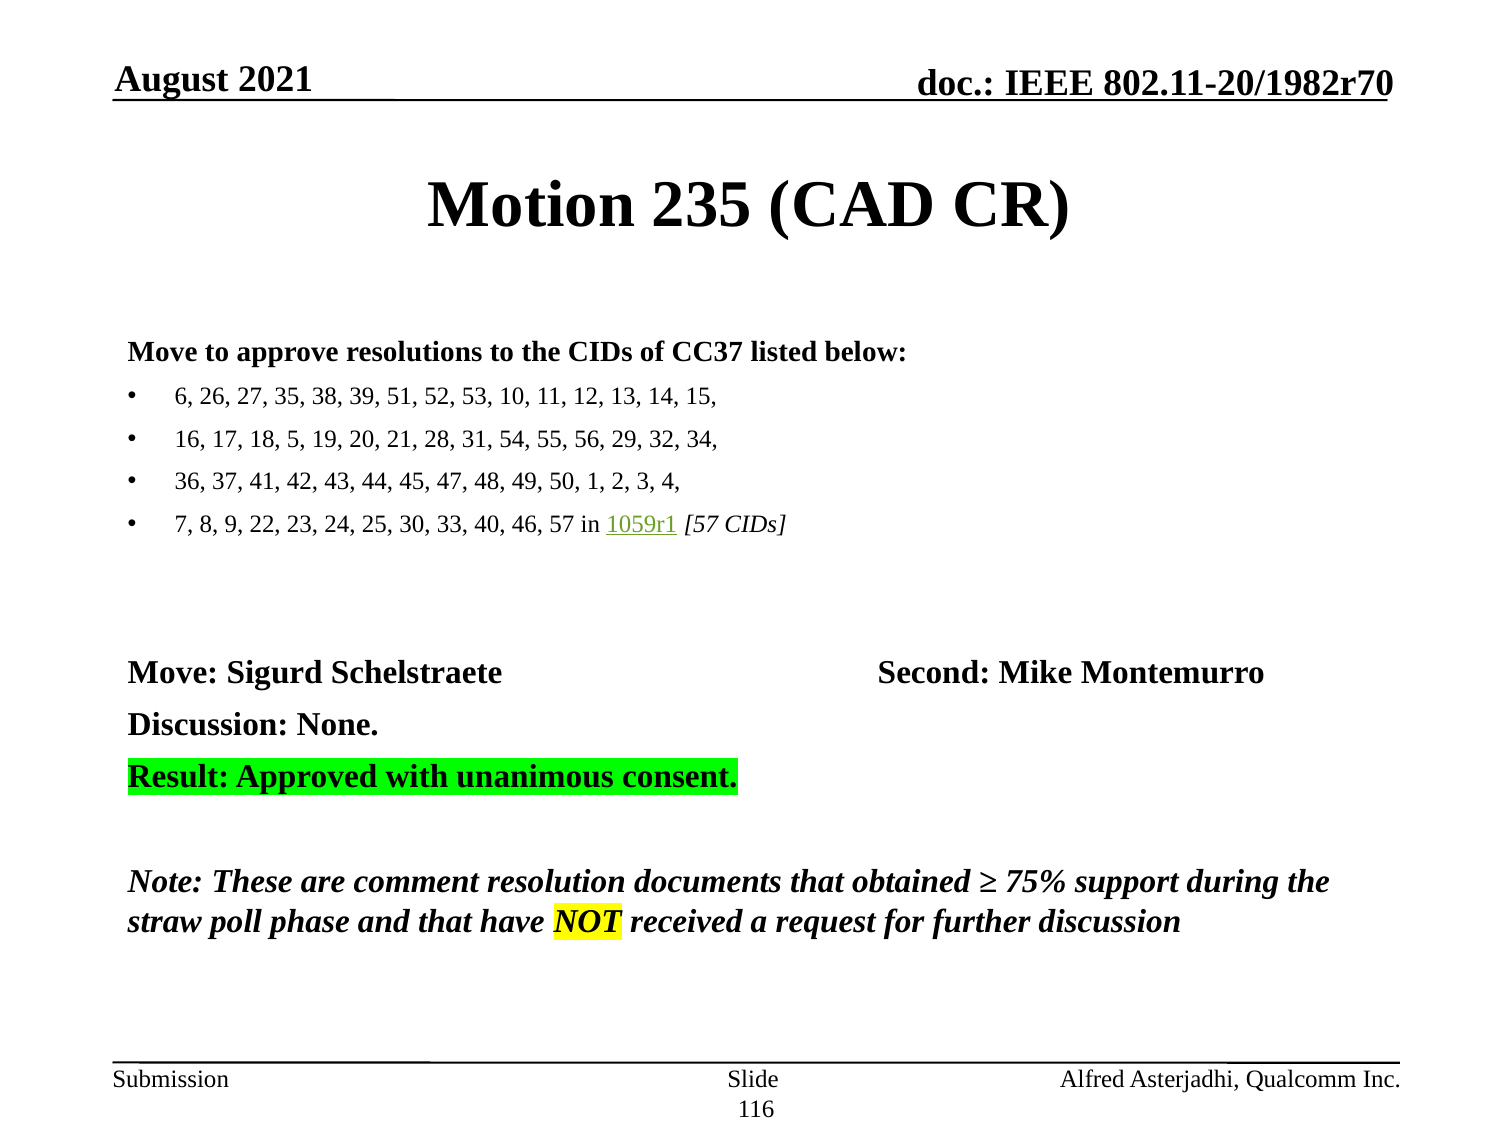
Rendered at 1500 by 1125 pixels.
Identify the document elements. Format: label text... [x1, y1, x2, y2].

slide_number Slide 116 [712, 1061, 800, 1123]
footer Alfred Asterjadhi, Qualcomm Inc. [878, 1061, 1402, 1093]
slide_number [114, 54, 423, 100]
title Motion 235 (CAD CR) [112, 112, 1388, 288]
list Move to approve resolutions to the CIDs of CC37 listed below: 6, 26, 27, 35, 38, 39, 51, 52, 53, 10, 11, 12, 13, 14, 15, 16, 17, 18, 5, 19, 20, 21, 28, 31, 54, 55, 56, 29, 32, 34, 36, 37, 41, 42, 43, 44, 45, 47, 48, 49, 50, 1, 2, 3, 4, 7, 8, 9, 22, 23, 24, 25, 30, 33, 40, 46, 57 in 1059r1 [57 CIDs] Move: Sigurd Schelstraete Second: Mike Montemurro Discussion: None. Result: Approved with unanimous consent. Note: These are comment resolution documents that obtained ≥ 75% support during the straw poll phase and that have NOT received a request for further discussion [112, 324, 1388, 1063]
